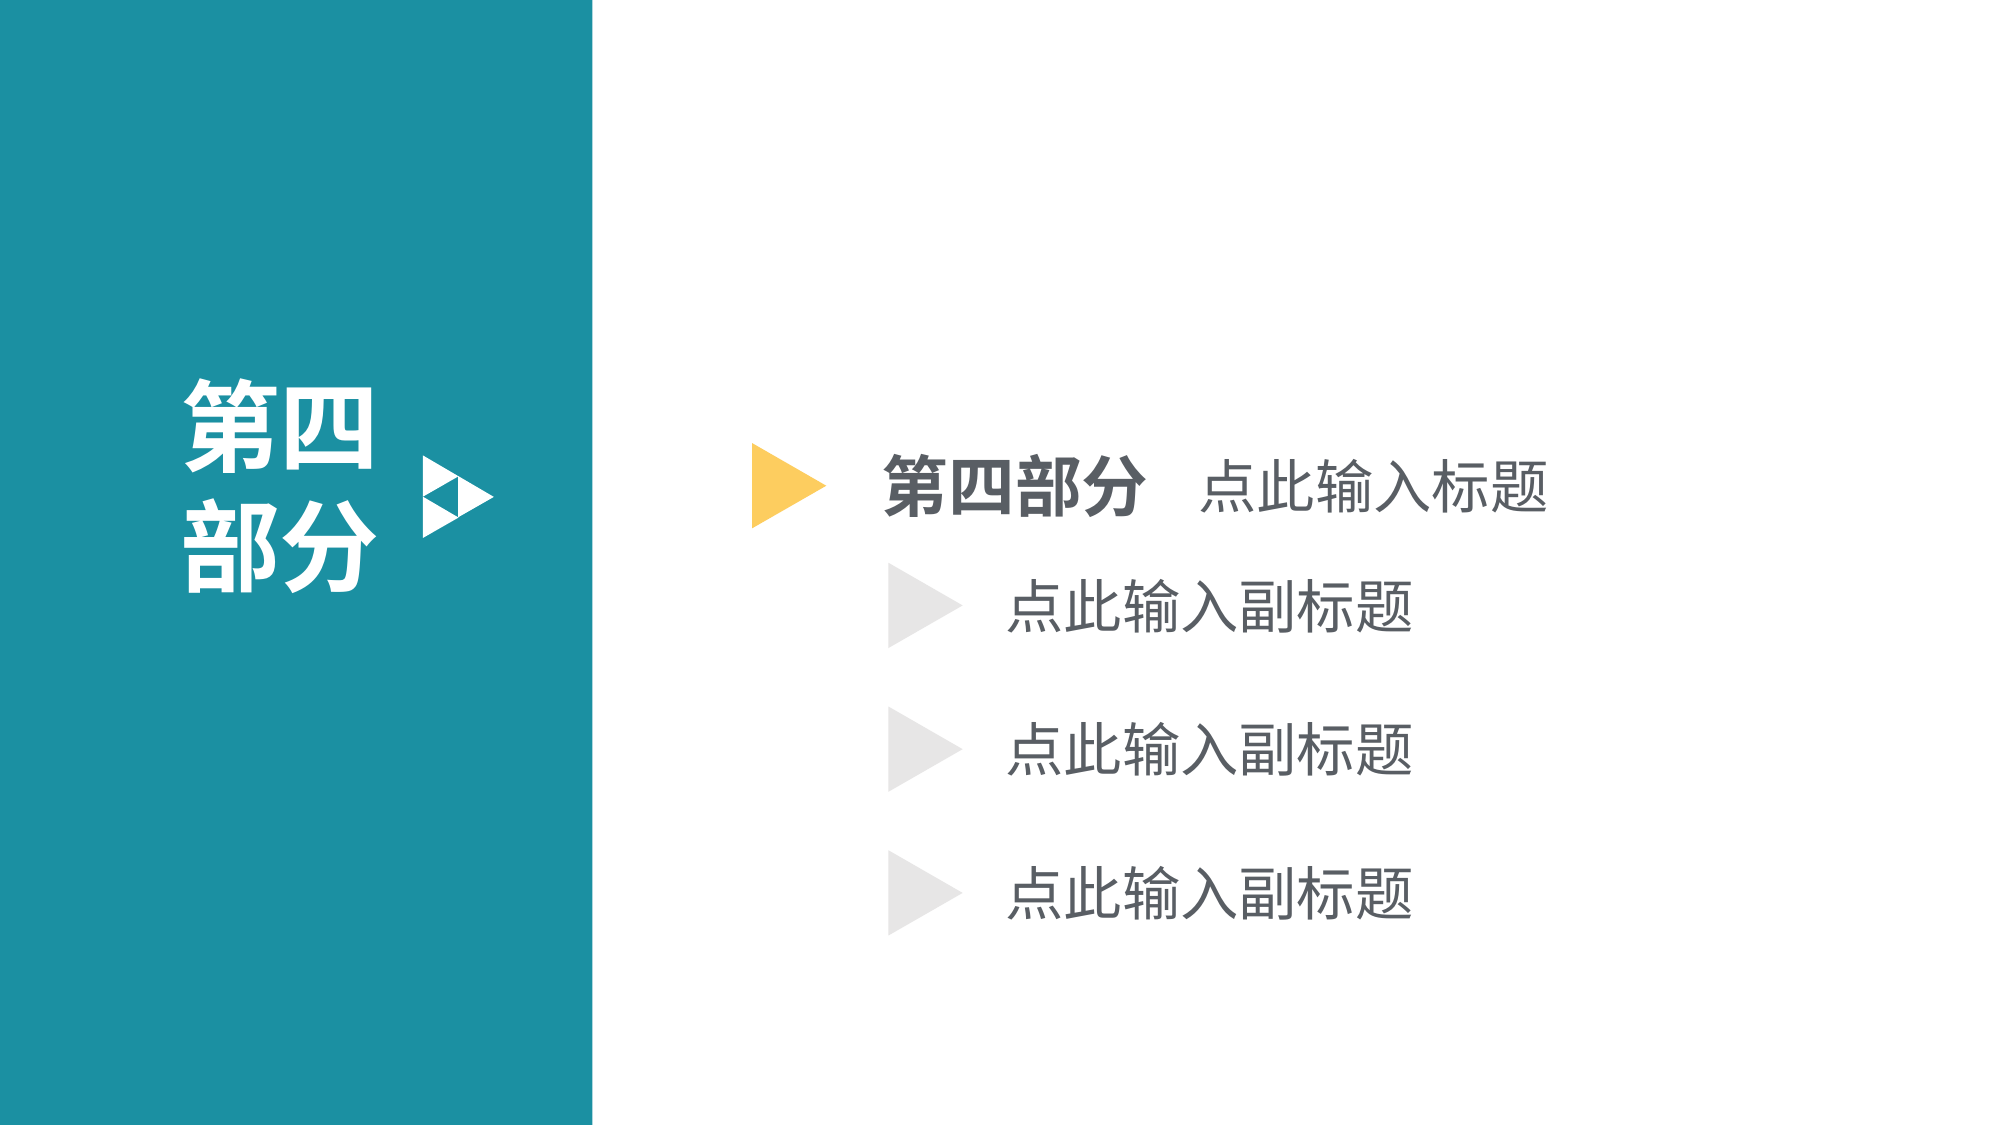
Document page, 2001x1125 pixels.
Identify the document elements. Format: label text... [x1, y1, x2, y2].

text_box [752, 437, 1784, 534]
text_box 第四部分 [165, 356, 427, 612]
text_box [888, 562, 1591, 649]
text_box [0, 0, 593, 1125]
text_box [411, 453, 488, 531]
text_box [888, 706, 1591, 793]
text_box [888, 849, 1591, 936]
